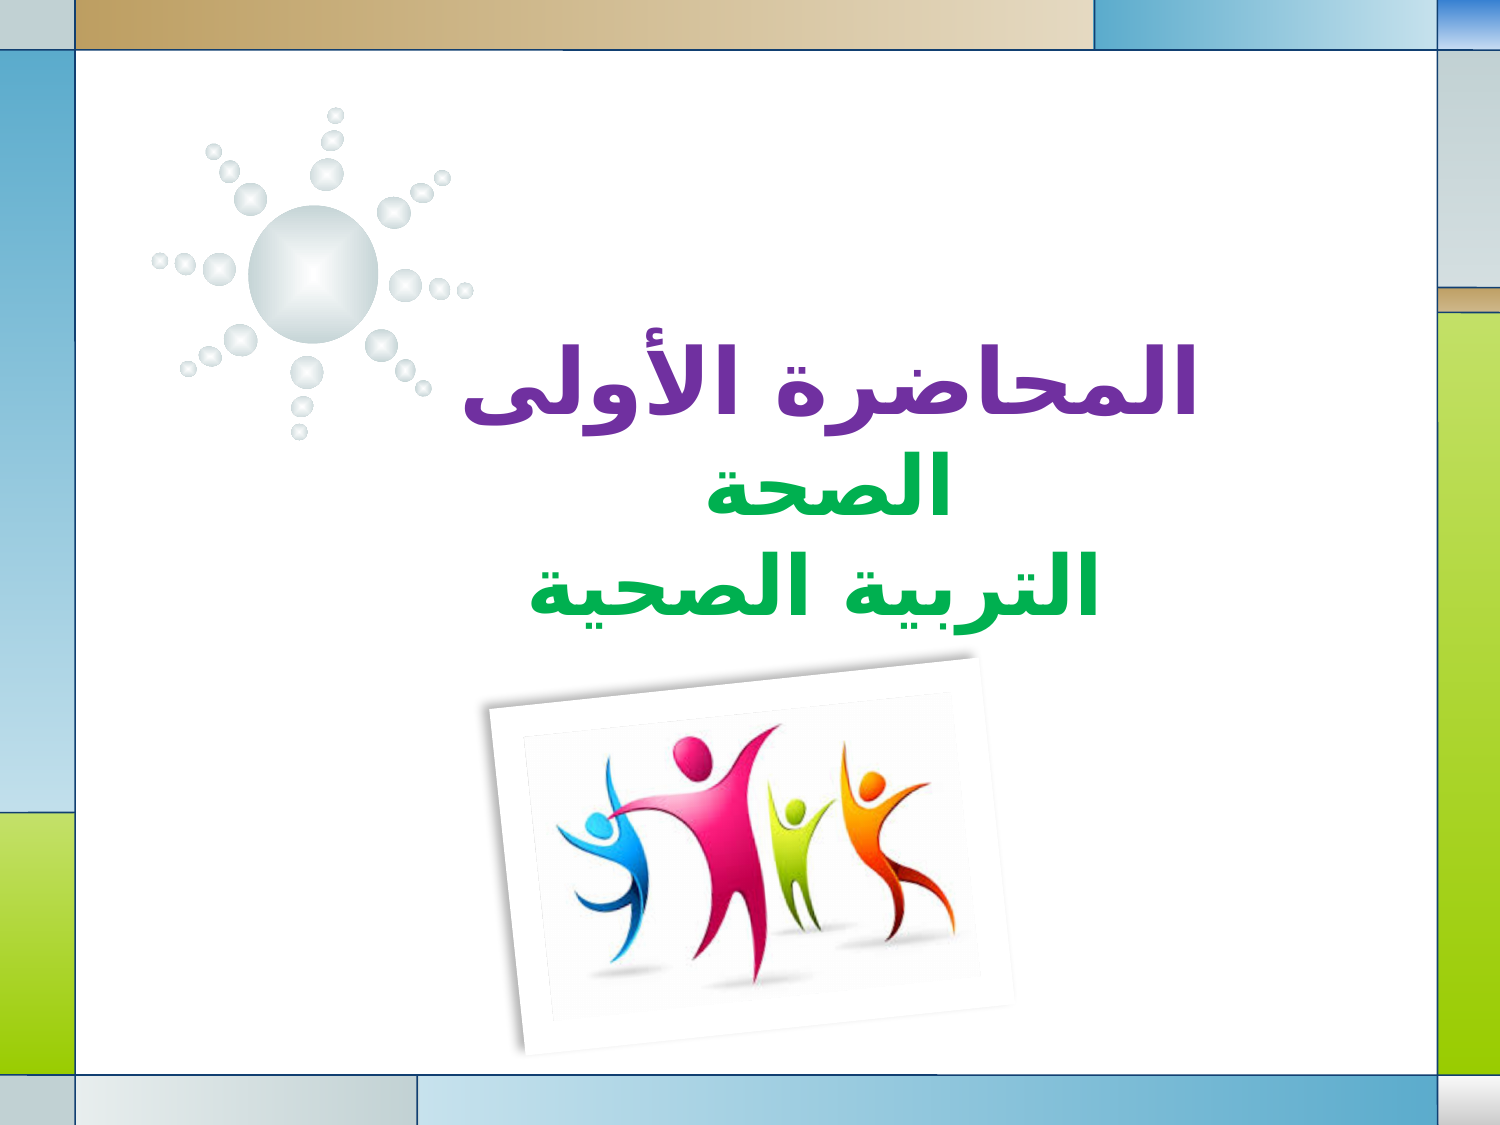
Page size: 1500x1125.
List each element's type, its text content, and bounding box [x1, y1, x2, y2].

picture [524, 693, 980, 1020]
title المحاضرة الأولى الصحة التربية الصحية [135, 337, 1495, 617]
